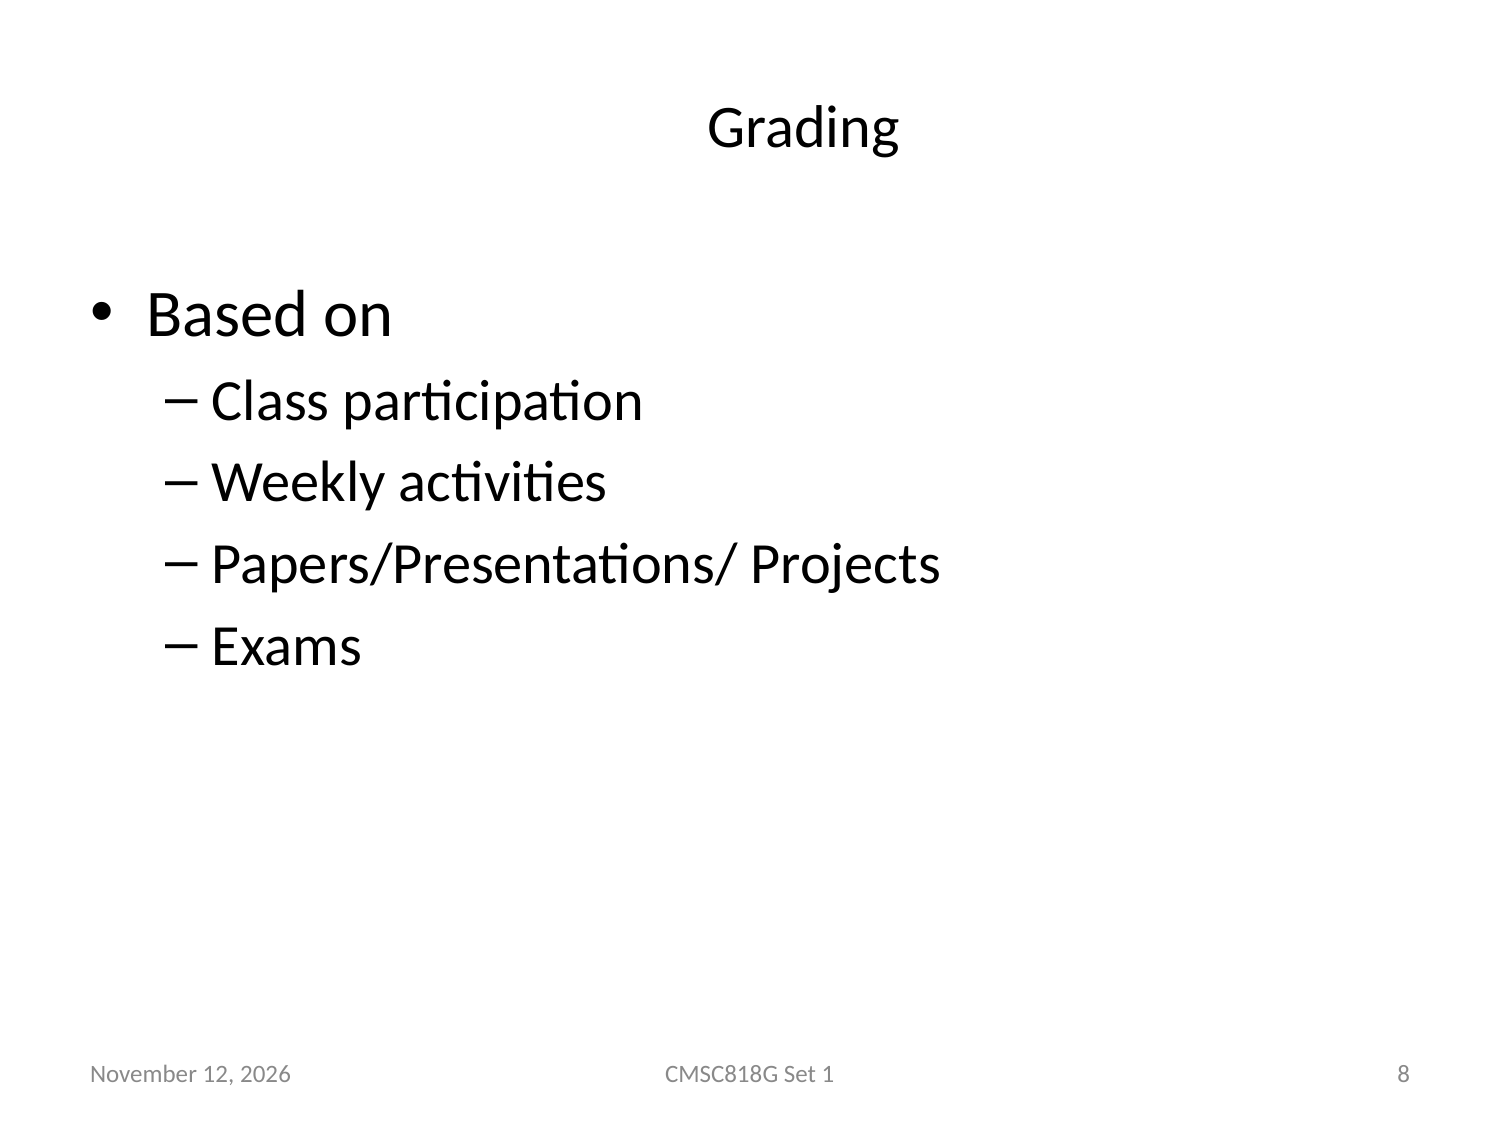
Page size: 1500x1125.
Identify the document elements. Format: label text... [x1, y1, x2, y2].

slide_number 8 [1074, 1042, 1425, 1103]
footer CMSC818G Set 1 [512, 1042, 988, 1103]
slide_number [75, 1042, 425, 1103]
title Grading [614, 79, 993, 168]
list Based on Class participation Weekly activities Papers/Presentations/ Projects Exams [75, 262, 1425, 1005]
